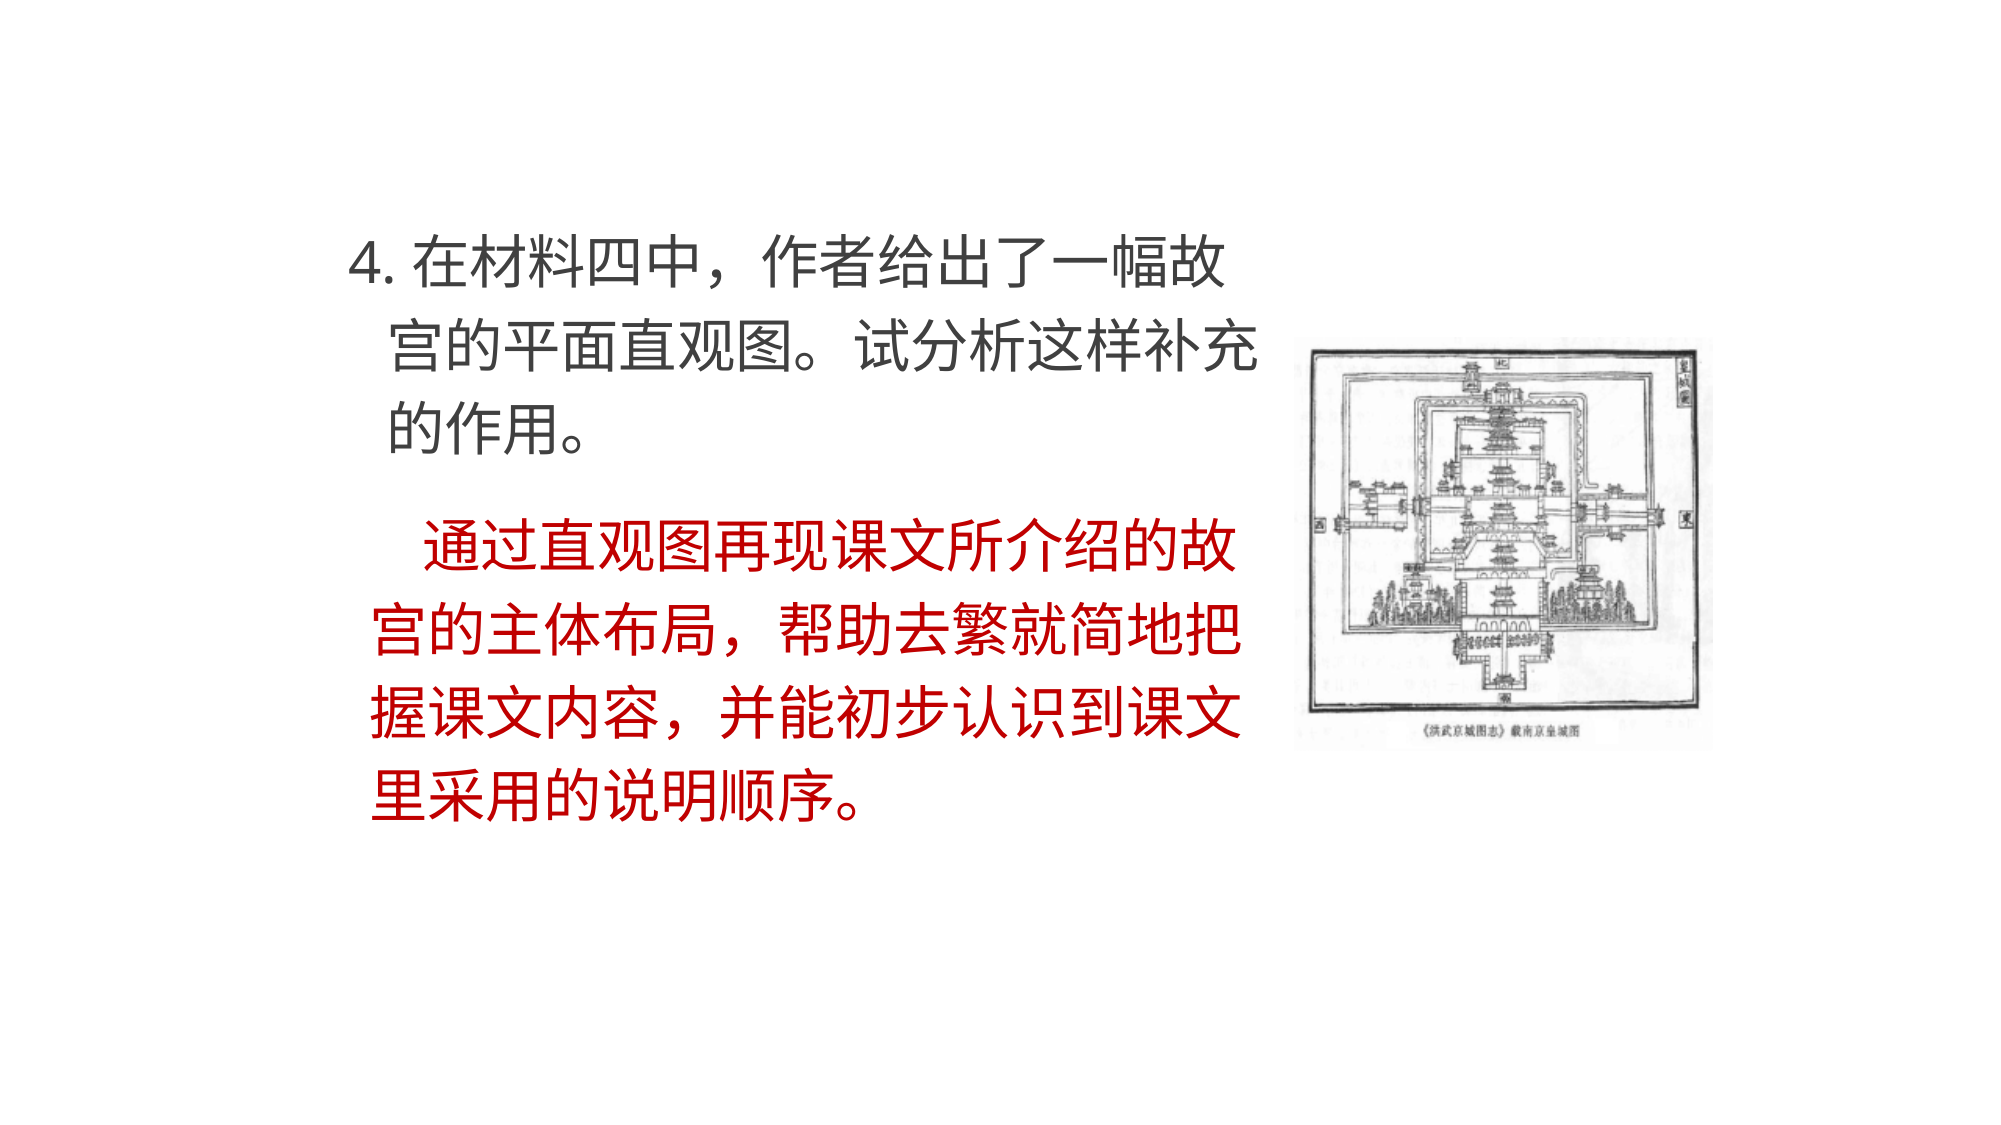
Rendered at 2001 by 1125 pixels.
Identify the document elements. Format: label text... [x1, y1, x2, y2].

text_box 通过直观图再现课文所介绍的故宫的主体布局，帮助去繁就简地把握课文内容，并能初步认识到课文里采用的说明顺序。 [354, 488, 1278, 837]
picture [1294, 337, 1713, 751]
list 4.在材料四中，作者给出了一幅故宫的平面直观图。试分析这样补充的作用。 [337, 206, 1295, 466]
